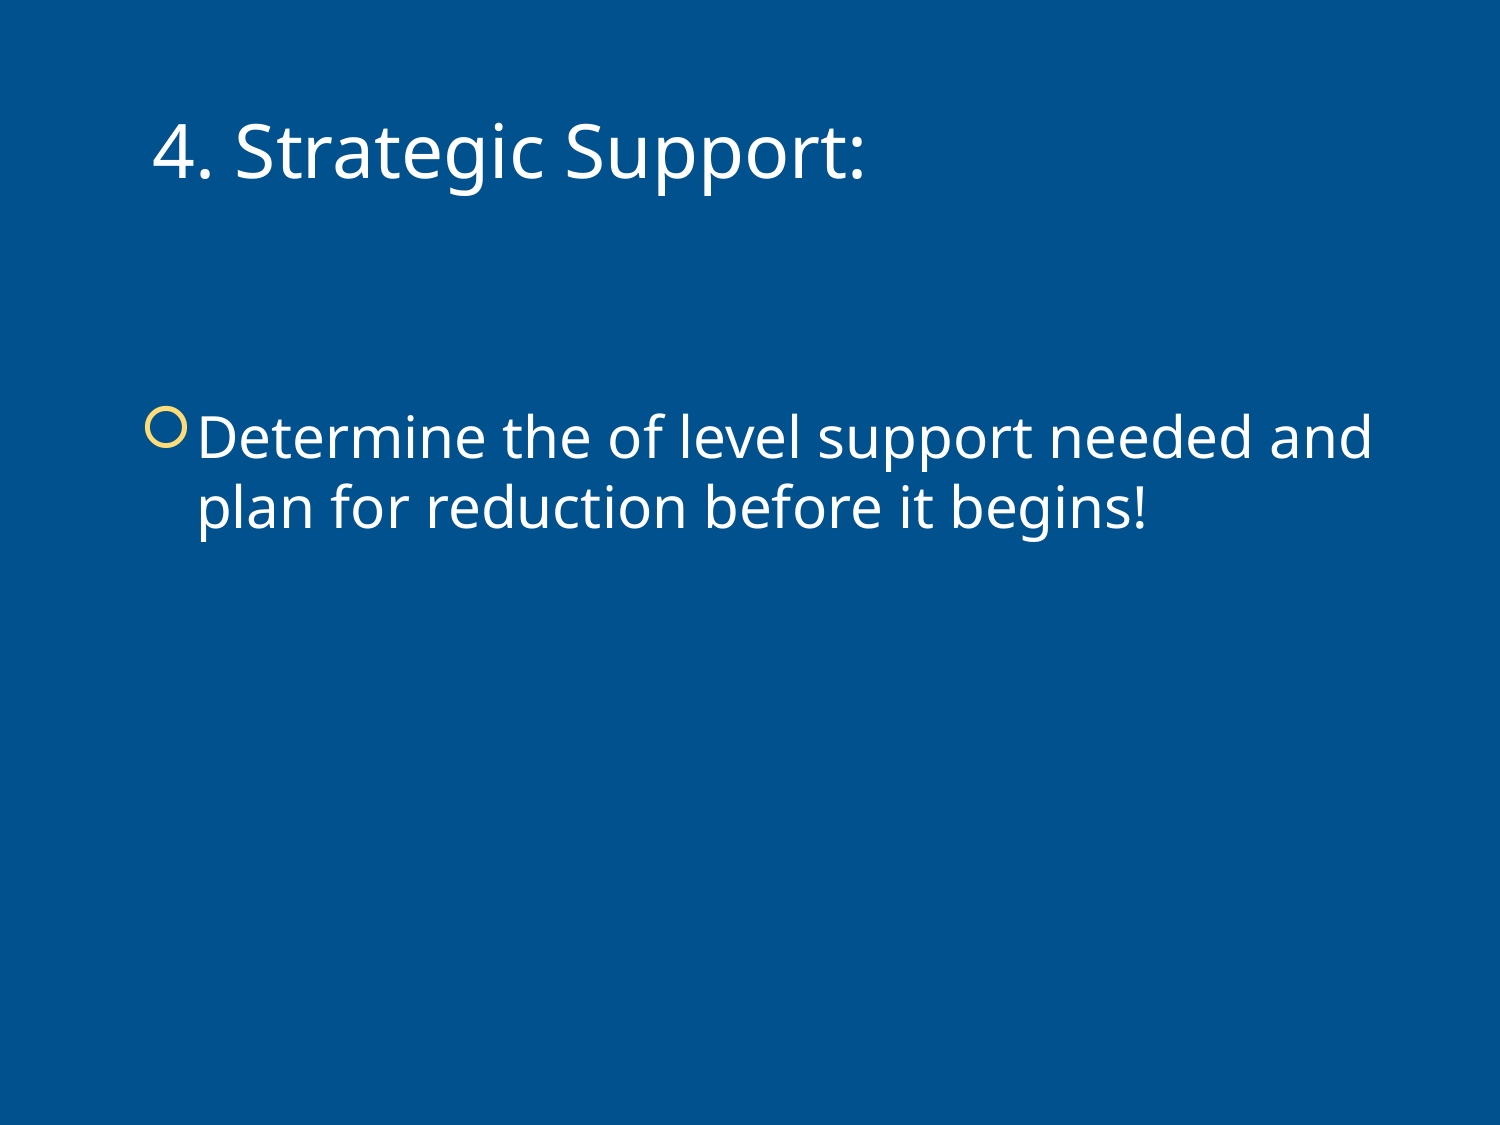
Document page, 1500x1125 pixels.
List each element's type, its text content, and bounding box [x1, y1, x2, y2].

list Determine the of level support needed and plan for reduction before it begins! [125, 137, 1425, 803]
